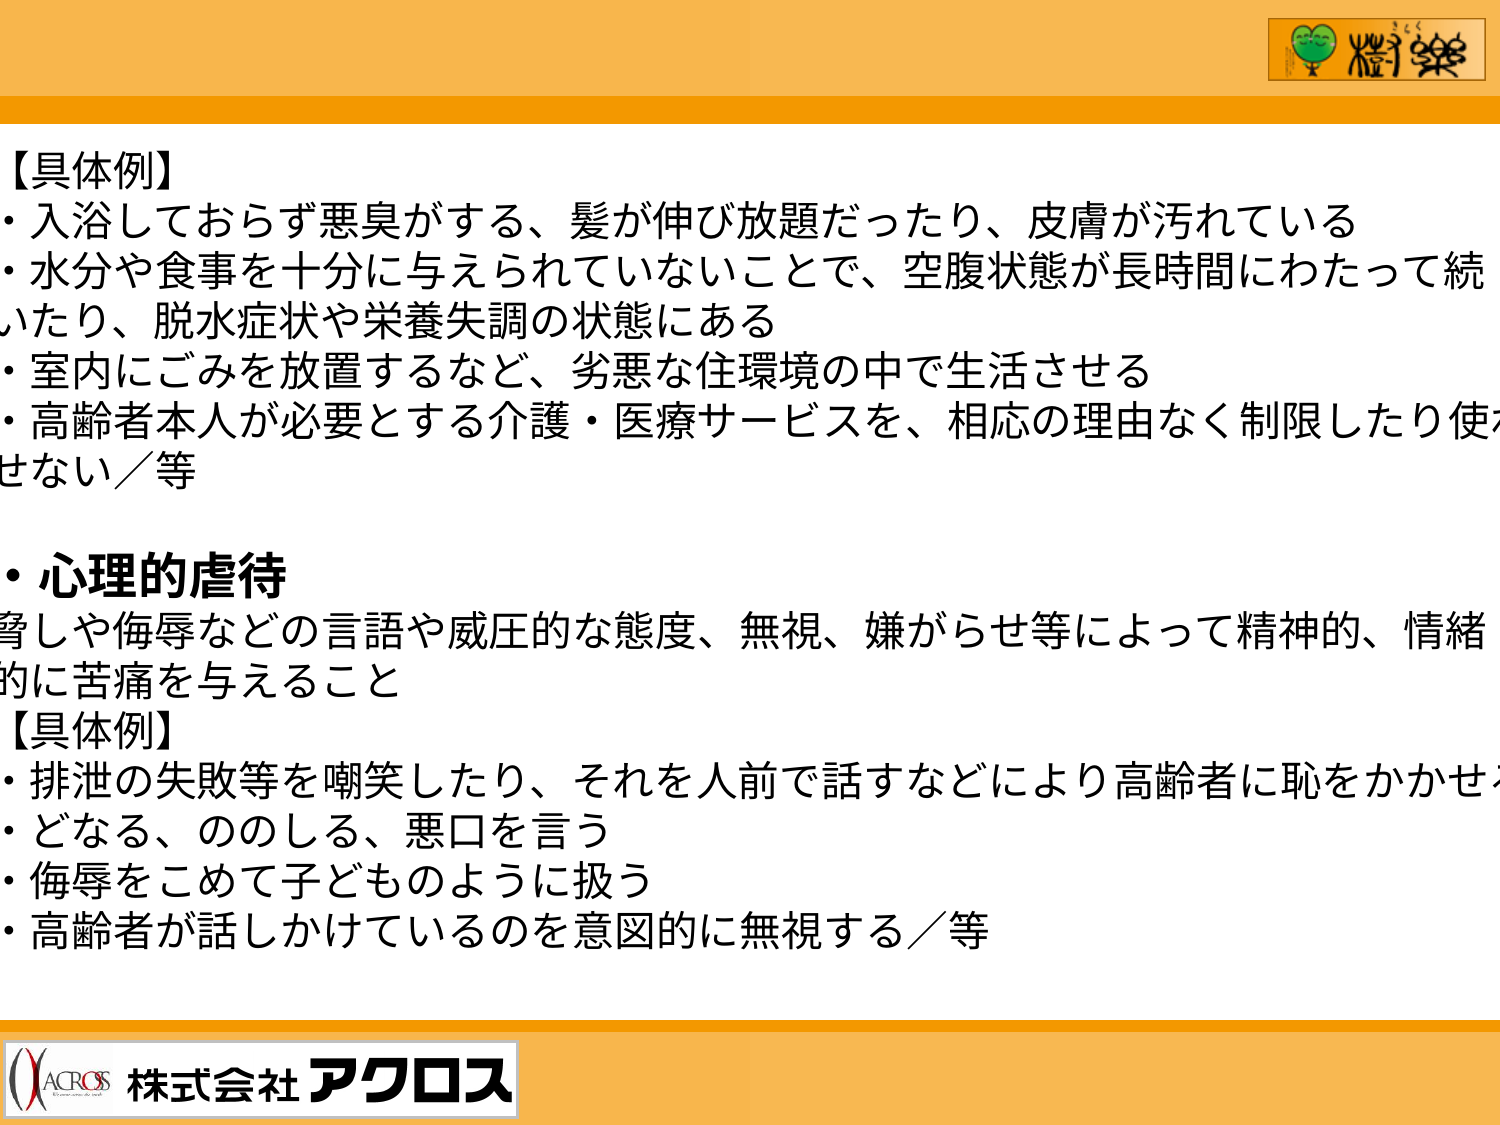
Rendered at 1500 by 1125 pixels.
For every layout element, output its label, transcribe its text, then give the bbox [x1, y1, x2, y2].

picture [0, 0, 1500, 124]
picture [0, 1020, 1500, 1125]
text_box 【具体例】 ・入浴しておらず悪臭がする、髪が伸び放題だったり、皮膚が汚れている ・水分や食事を十分に与えられていないことで、空腹状態が長時間にわたって続 いたり、脱水症状や栄養失調の状態にある ・室内にごみを放置するなど、劣悪な住環境の中で生活させる ・高齢者本人が必要とする介護・医療サービスを、相応の理由なく制限したり使わ せない／等 ・心理的虐待 脅しや侮辱などの言語や威圧的な態度、無視、嫌がらせ等によって精神的、情緒 的に苦痛を与えること 【具体例】 ・排泄の失敗等を嘲笑したり、それを人前で話すなどにより高齢者に恥をかかせる ・どなる、ののしる、悪口を言う ・侮辱をこめて子どものように扱う ・高齢者が話しかけているのを意図的に無視する／等 [0, 137, 1500, 1013]
